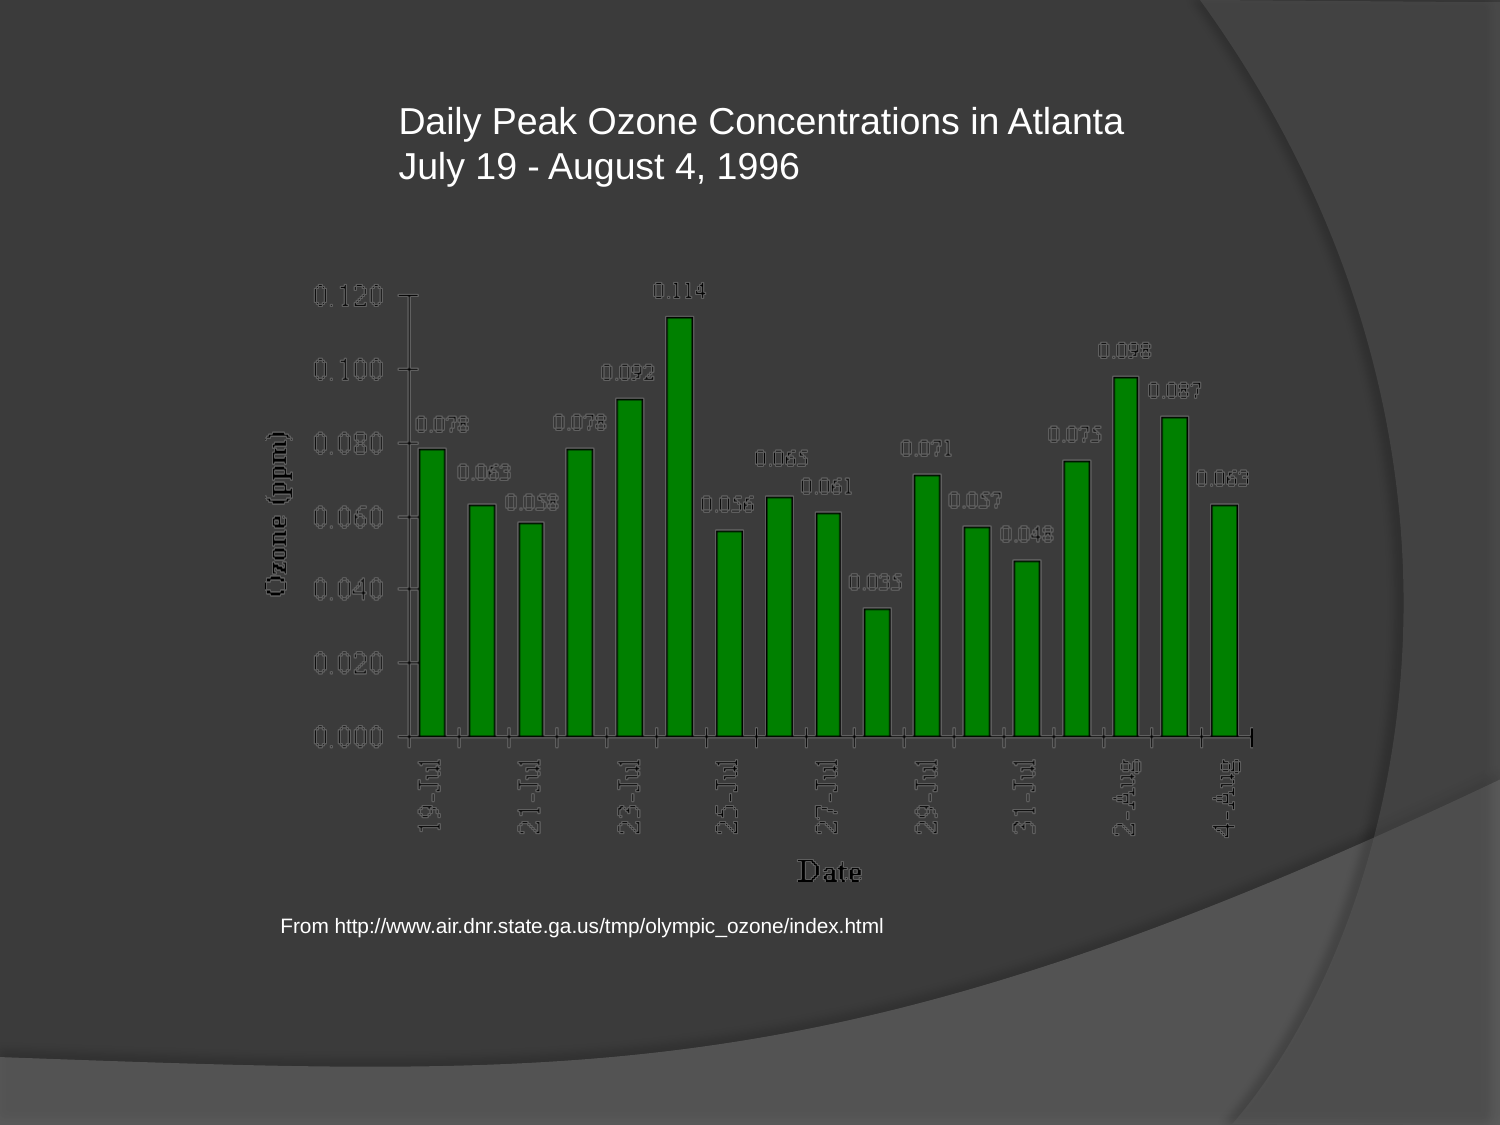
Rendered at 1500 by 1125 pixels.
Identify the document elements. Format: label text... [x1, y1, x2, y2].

text_box From http://www.air.dnr.state.ga.us/tmp/olympic_ozone/index.html [265, 905, 1016, 945]
text_box Daily Peak Ozone Concentrations in Atlanta July 19 - August 4, 1996 [383, 89, 1247, 240]
picture [265, 255, 1253, 882]
